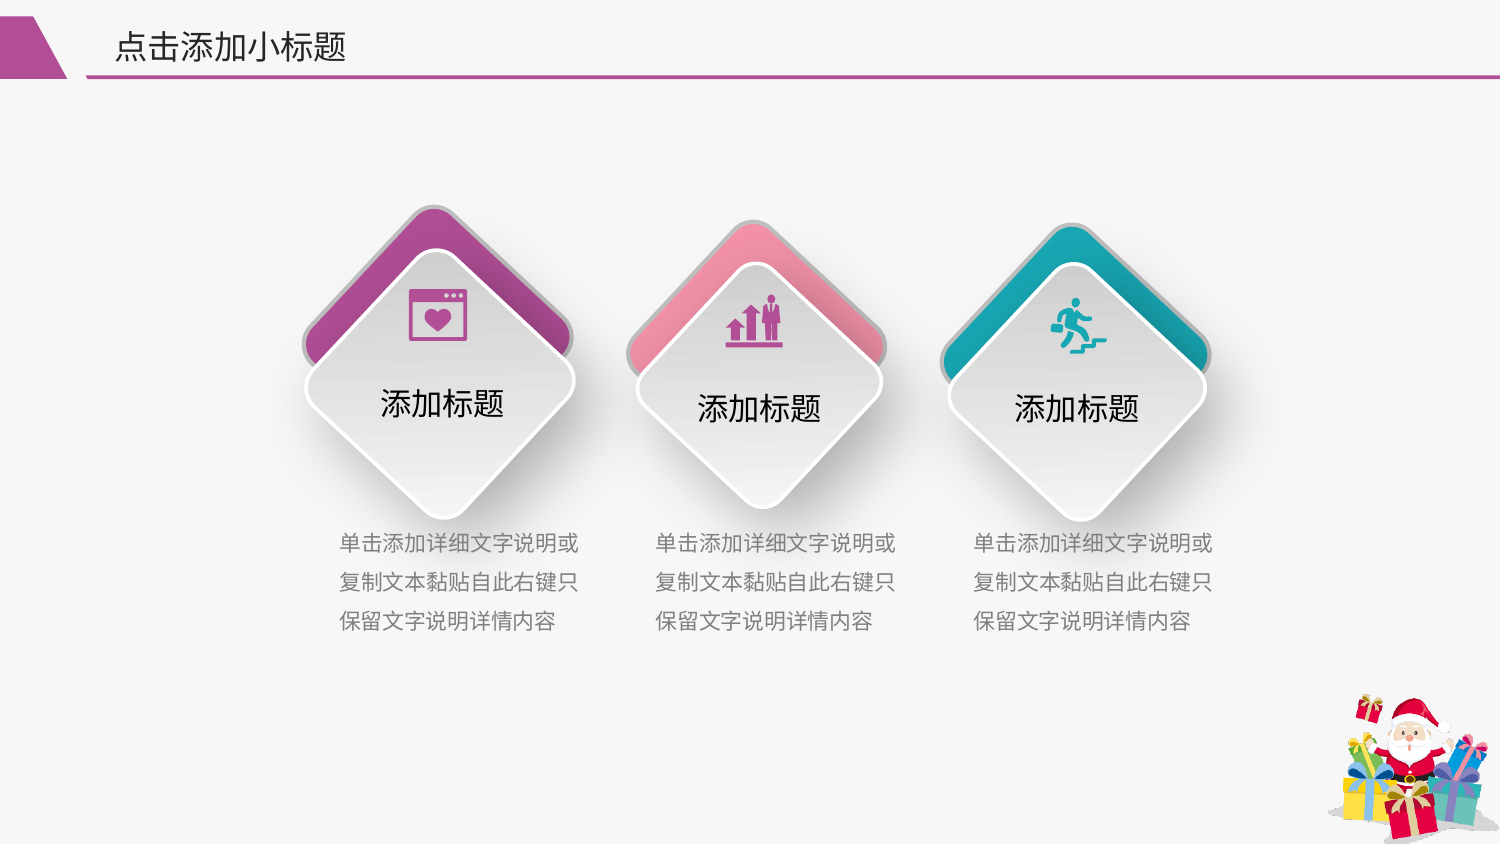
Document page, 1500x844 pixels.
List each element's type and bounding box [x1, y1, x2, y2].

text_box [979, 293, 1176, 490]
text_box [666, 291, 853, 479]
text_box [337, 281, 543, 487]
text_box [0, 0, 1500, 844]
